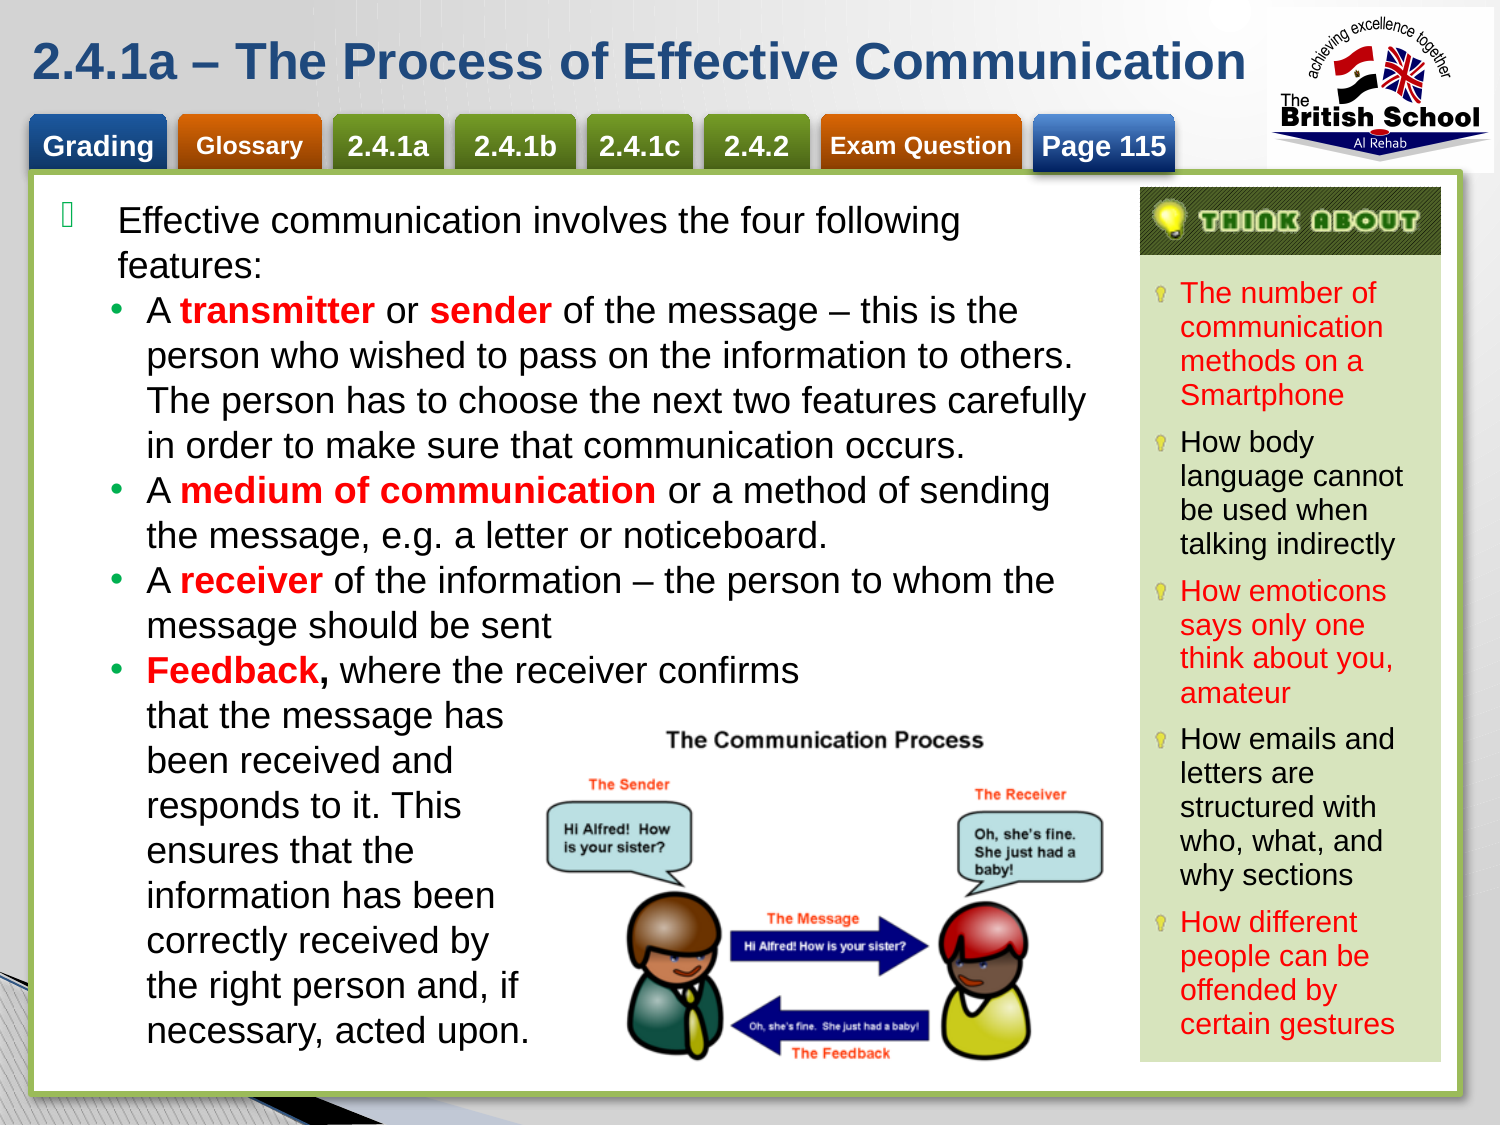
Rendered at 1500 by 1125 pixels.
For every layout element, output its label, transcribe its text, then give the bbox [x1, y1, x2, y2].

picture [1151, 728, 1169, 750]
text_box Page 115 [1033, 113, 1176, 173]
text_box Effective communication involves the four following features: A transmitter or sender of the message – this is the person who wished to pass on the information to others. The person has to choose the next two features carefully in order to make sure that communication occurs. A medium of communication or a method of sending the message, e.g. a letter or noticeboard. A receiver of the information – the person to whom the message should be sent Feedback, where the receiver confirms that the message has been received and responds to it. This ensures that the information has been correctly received by the right person and, if necessary, acted upon. [46, 188, 1123, 1059]
table_header [1140, 187, 1441, 255]
picture [1151, 431, 1169, 453]
table_cell The number of communication methods on a Smartphone How body language cannot be used when talking indirectly How emoticons says only one think about you, amateur How emails and letters are structured with who, what, and why sections How different people can be offended by certain gestures [1140, 255, 1441, 1062]
picture [1151, 579, 1169, 602]
title 2.4.1a – The Process of Effective Communication [17, 7, 1270, 110]
picture [1267, 7, 1495, 173]
picture [536, 728, 1117, 1068]
picture [1151, 282, 1169, 304]
picture [281, 1114, 303, 1125]
picture [1151, 196, 1425, 245]
picture [1151, 911, 1169, 933]
